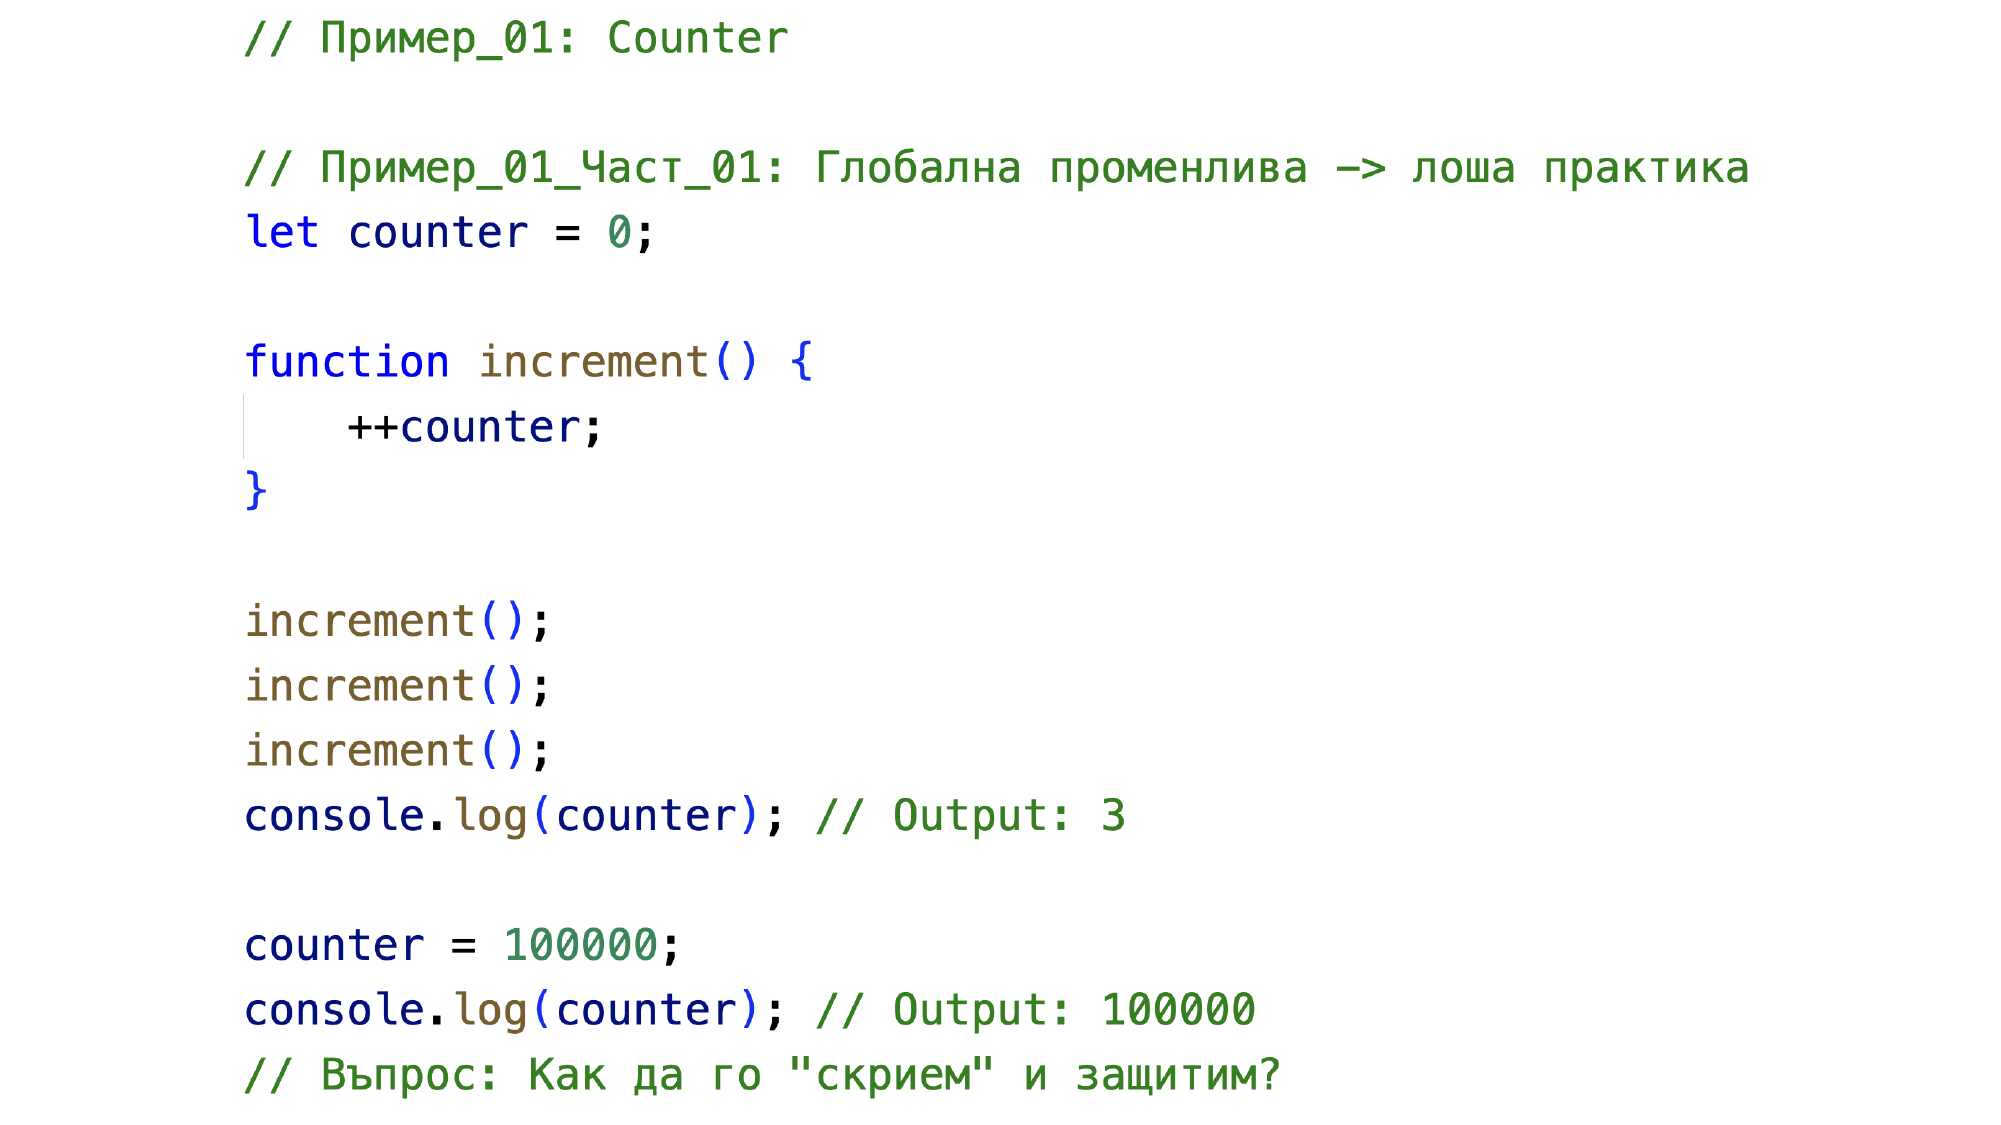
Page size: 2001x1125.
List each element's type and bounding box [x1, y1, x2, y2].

picture [215, 0, 1784, 1125]
